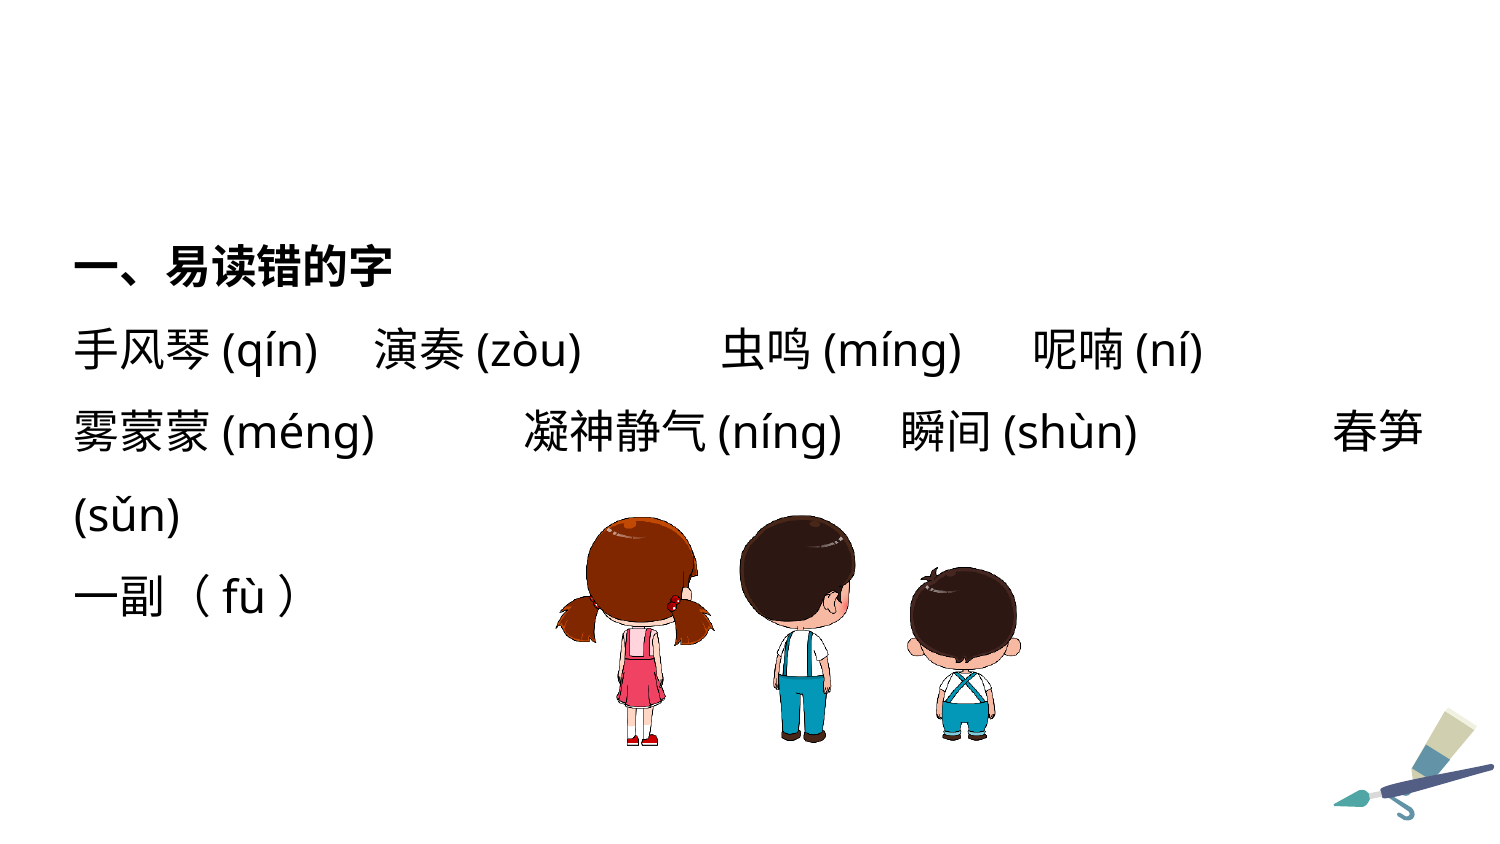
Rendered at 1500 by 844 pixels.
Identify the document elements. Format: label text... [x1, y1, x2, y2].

text_box 一、易读错的字 手风琴(qín) 演奏(zòu) 虫鸣(míng) 呢喃(ní) 雾蒙蒙(méng) 凝神静气(níng) 瞬间(shùn) 春笋(sǔn) 一副（fù） [59, 203, 1441, 630]
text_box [1358, 708, 1481, 844]
picture [536, 481, 1055, 800]
